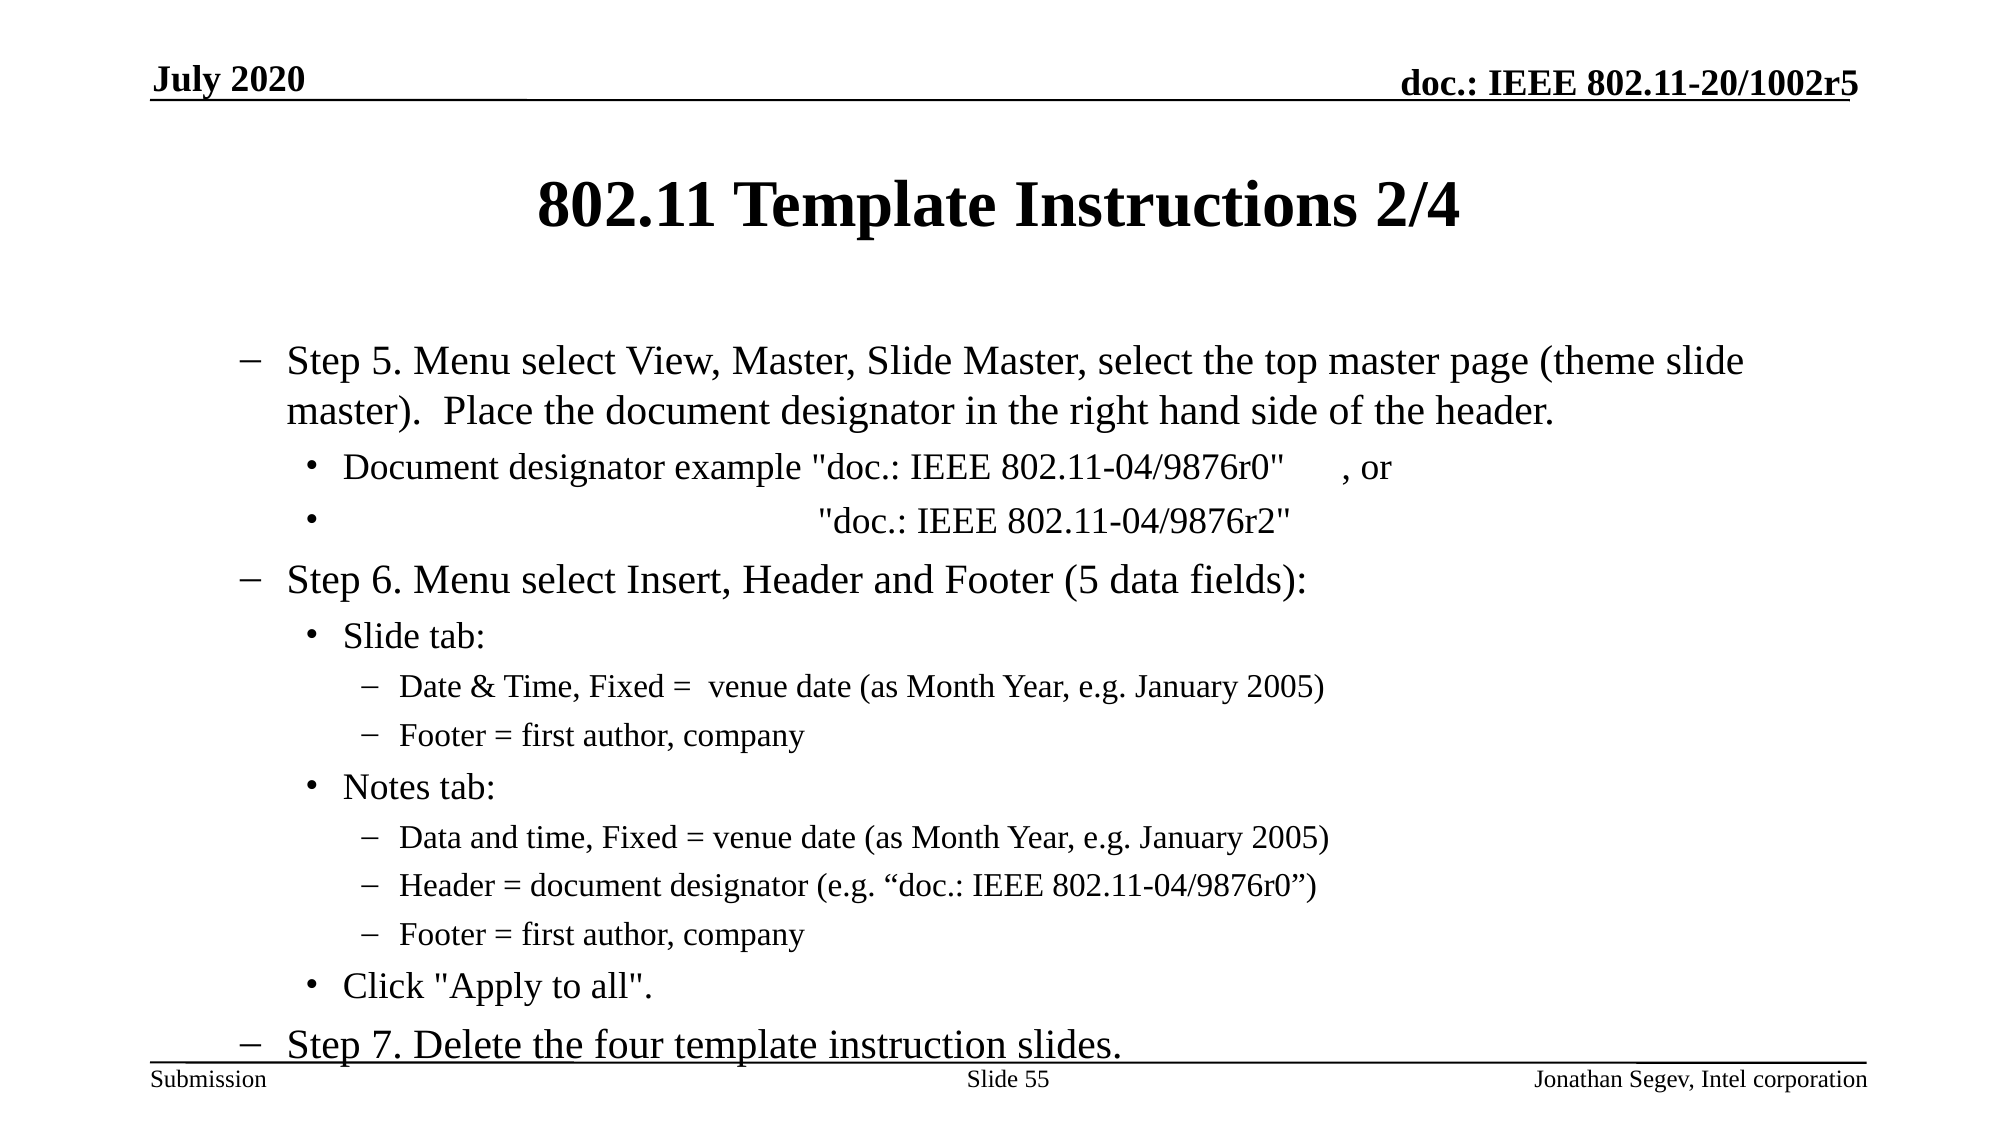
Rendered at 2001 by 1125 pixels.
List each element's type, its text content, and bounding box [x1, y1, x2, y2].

title 802.11 Template Instructions 2/4 [149, 112, 1850, 288]
footer Jonathan Segev, Intel corporation [1171, 1061, 1869, 1093]
slide_number Slide 55 [950, 1061, 1067, 1123]
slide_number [152, 54, 563, 100]
list Step 5. Menu select View, Master, Slide Master, select the top master page (theme slide master). Place the document designator in the right hand side of the header. Document designator example "doc.: IEEE 802.11-04/9876r0" , or "doc.: IEEE 802.11-04/9876r2" Step 6. Menu select Insert, Header and Footer (5 data fields): Slide tab: Date & Time, Fixed = venue date (as Month Year, e.g. January 2005) Footer = first author, company Notes tab: Data and time, Fixed = venue date (as Month Year, e.g. January 2005) Header = document designator (e.g. “doc.: IEEE 802.11-04/9876r0”) Footer = first author, company Click "Apply to all". Step 7. Delete the four template instruction slides. [149, 324, 1850, 1000]
